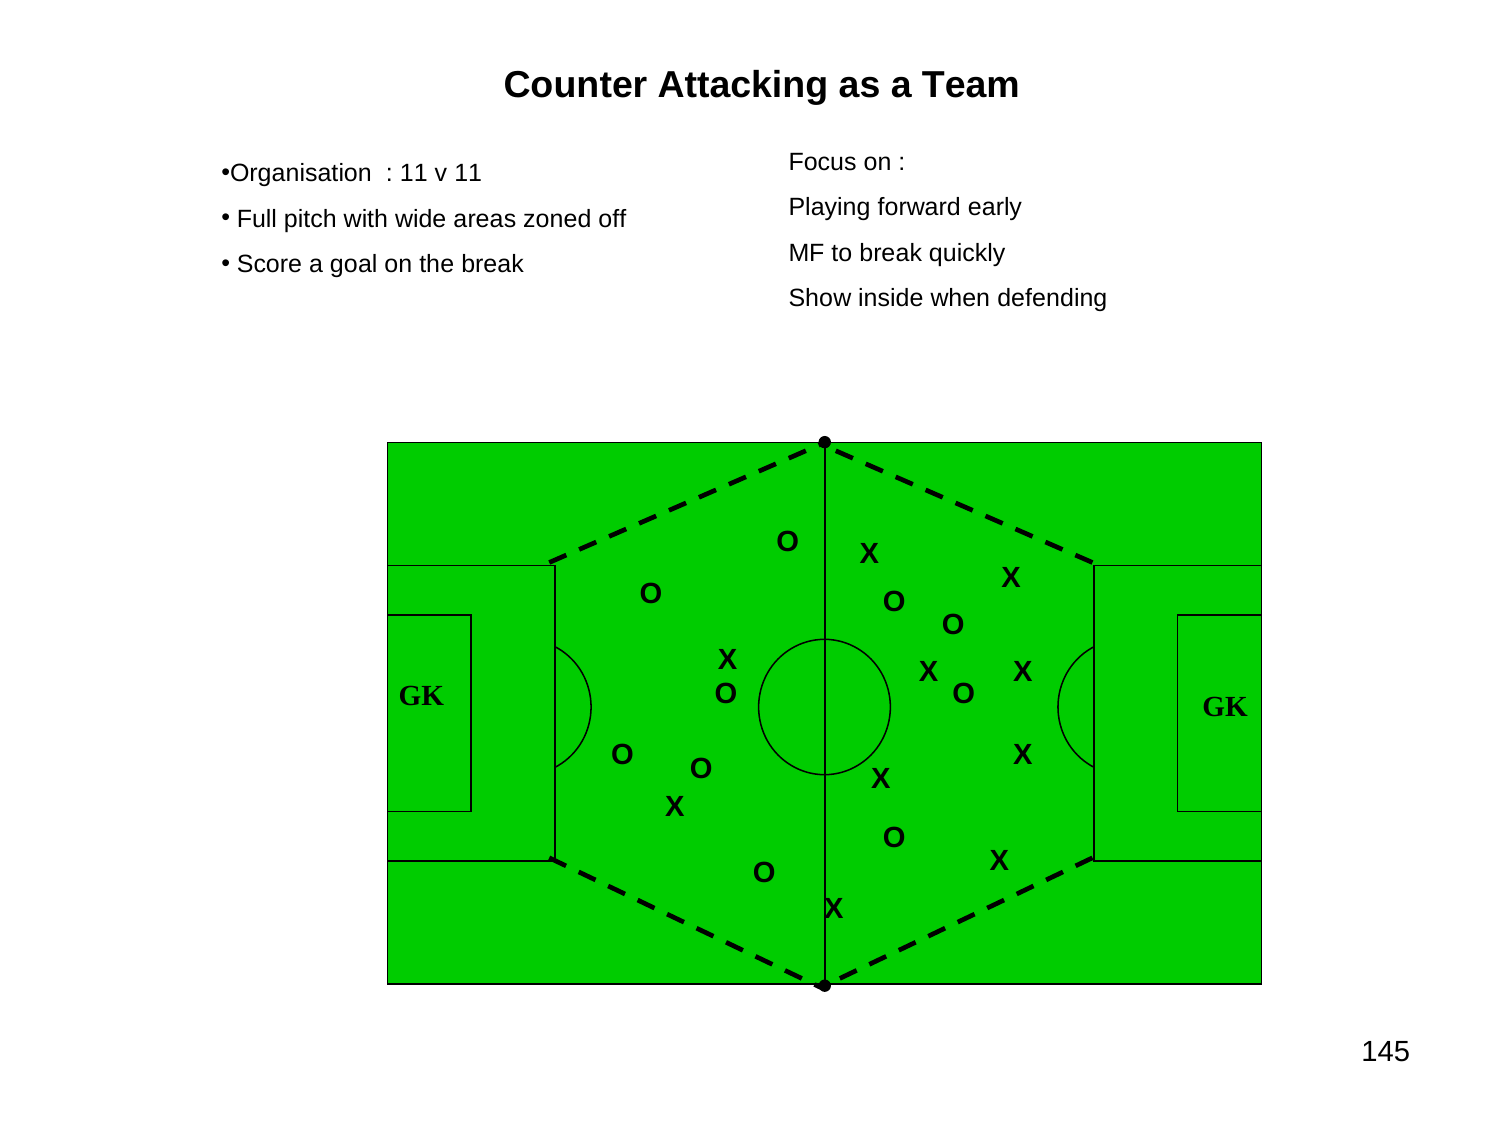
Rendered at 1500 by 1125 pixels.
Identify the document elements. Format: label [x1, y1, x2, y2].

text_box [253, 0, 1270, 113]
text_box [206, 148, 762, 286]
text_box [383, 442, 1263, 986]
text_box [773, 137, 1388, 320]
text_box [1074, 1024, 1425, 1103]
